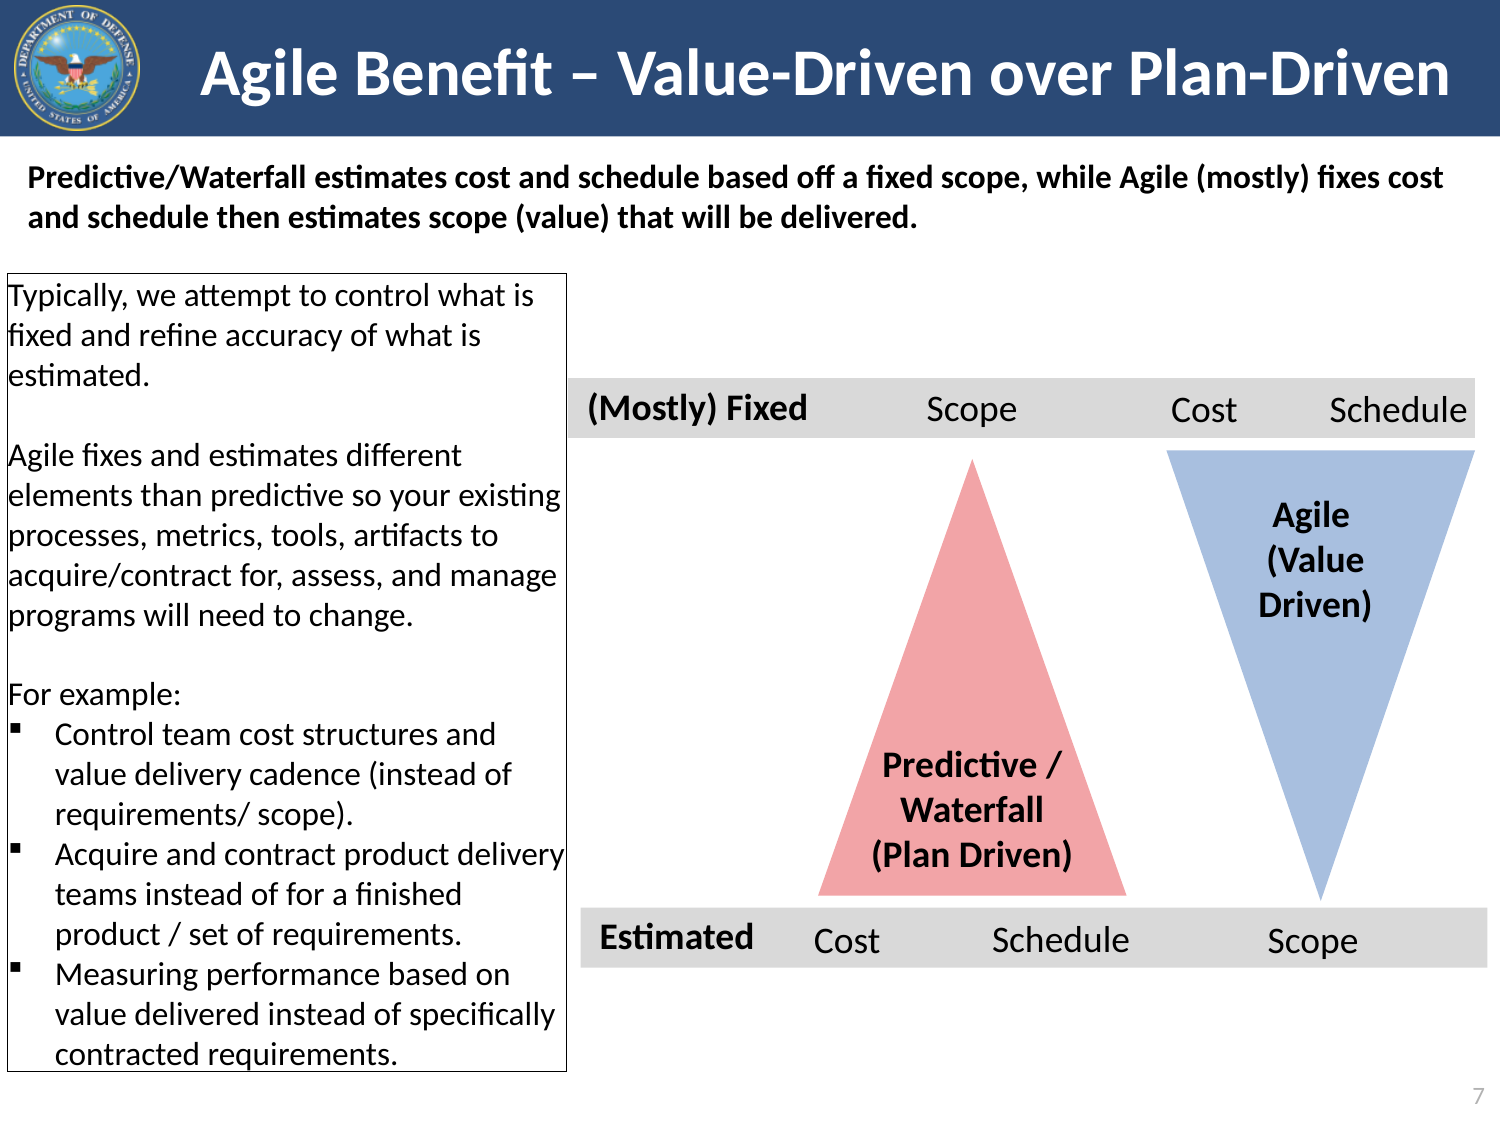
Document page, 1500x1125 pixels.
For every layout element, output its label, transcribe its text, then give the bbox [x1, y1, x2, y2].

text_box Schedule [983, 914, 1140, 960]
text_box Scope [1235, 915, 1392, 961]
text_box Cost [1126, 385, 1283, 431]
text_box Typically, we attempt to control what is fixed and refine accuracy of what is estimated. Agile fixes and estimates different elements than predictive so your existing processes, metrics, tools, artifacts to acquire/contract for, assess, and manage programs will need to change. For example: Control team cost structures and value delivery cadence (instead of requirements/ scope). Acquire and contract product delivery teams instead of for a finished product / set of requirements. Measuring performance based on value delivered instead of specifically contracted requirements. [7, 273, 567, 1072]
text_box (Mostly) Fixed [567, 376, 1477, 440]
picture [14, 5, 140, 131]
text_box Estimated [578, 906, 1490, 970]
text_box [816, 768, 1129, 898]
text_box [1164, 448, 1478, 624]
text_box [1224, 625, 1418, 904]
text_box Cost [769, 915, 926, 961]
title Agile Benefit – Value-Driven over Plan-Driven [153, 0, 1500, 137]
text_box Predictive / Waterfall (Plan Driven) [860, 739, 1084, 875]
text_box Agile (Value Driven) [1213, 489, 1418, 625]
text_box Predictive/Waterfall estimates cost and schedule based off a fixed scope, while Agile (mostly) fixes cost and schedule then estimates scope (value) that will be delivered. [12, 147, 1475, 243]
slide_number 7 [1162, 1065, 1500, 1125]
text_box Scope [894, 384, 1051, 430]
text_box Schedule [1320, 385, 1477, 431]
text_box [871, 456, 1074, 739]
